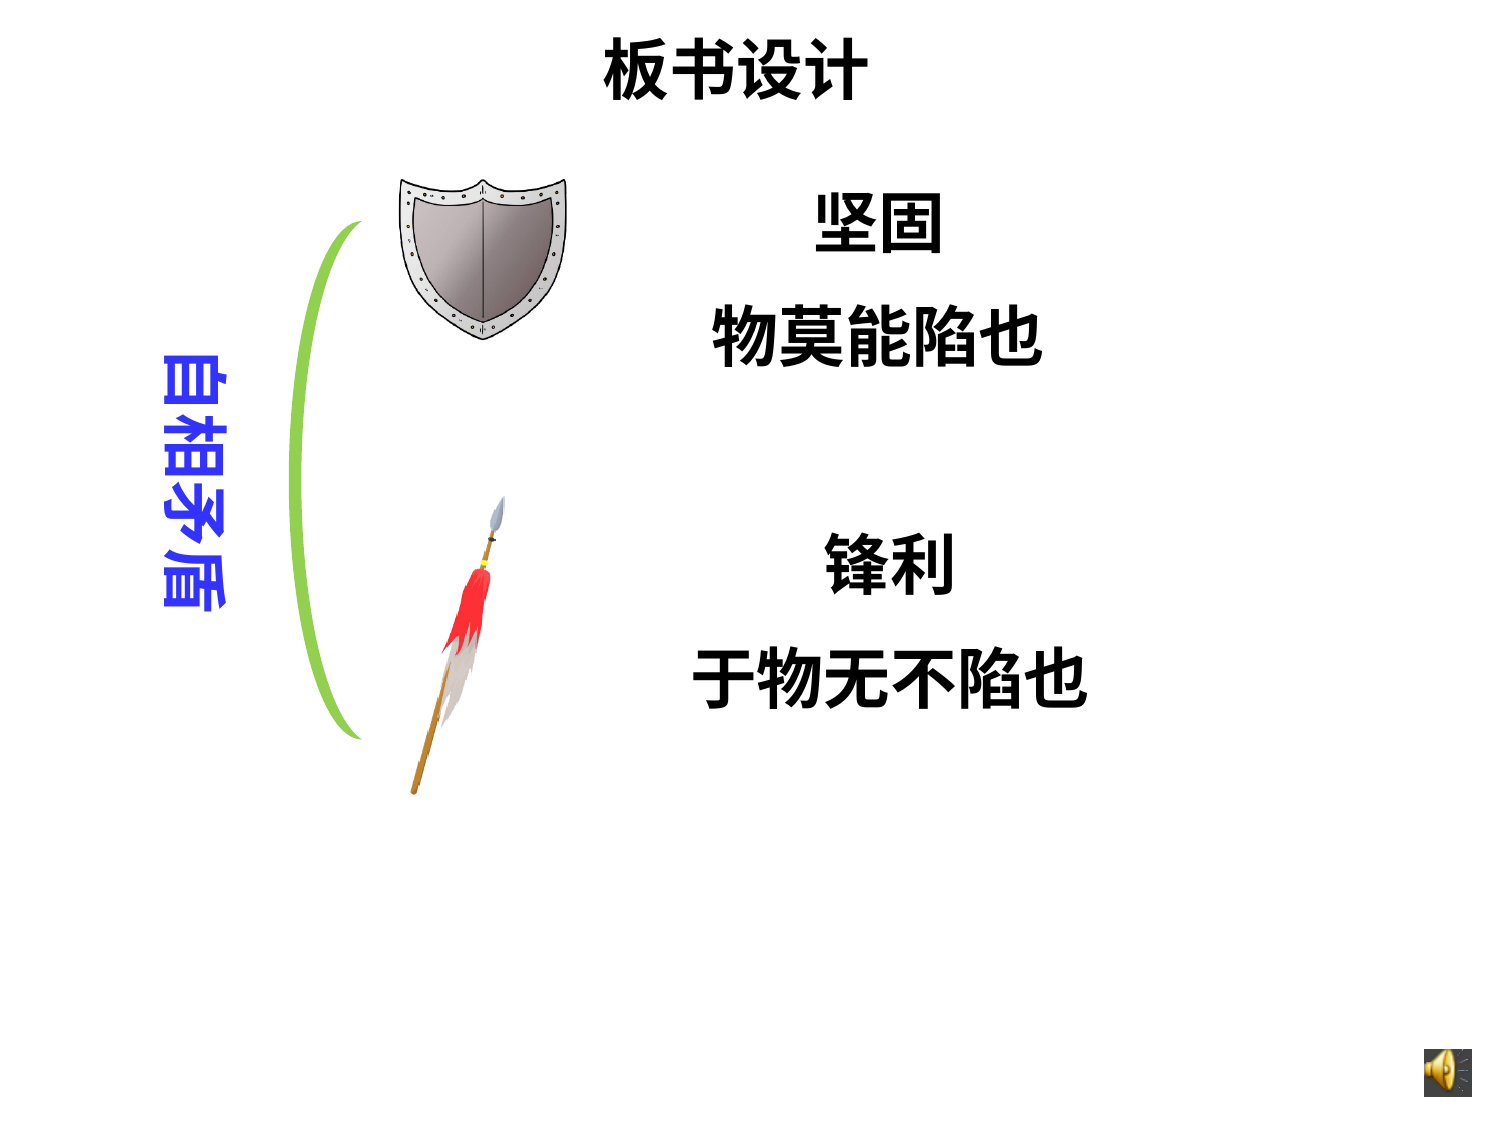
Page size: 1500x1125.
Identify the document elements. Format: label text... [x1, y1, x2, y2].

picture [1422, 1047, 1474, 1099]
text_box [286, 218, 364, 742]
text_box 锋利 于物无不陷也 [631, 491, 1150, 725]
text_box 自相矛盾 [147, 275, 268, 685]
picture [383, 160, 582, 348]
text_box 板书设计 [588, 20, 912, 115]
picture [388, 491, 526, 799]
text_box 坚固 物莫能陷也 [620, 148, 1138, 382]
